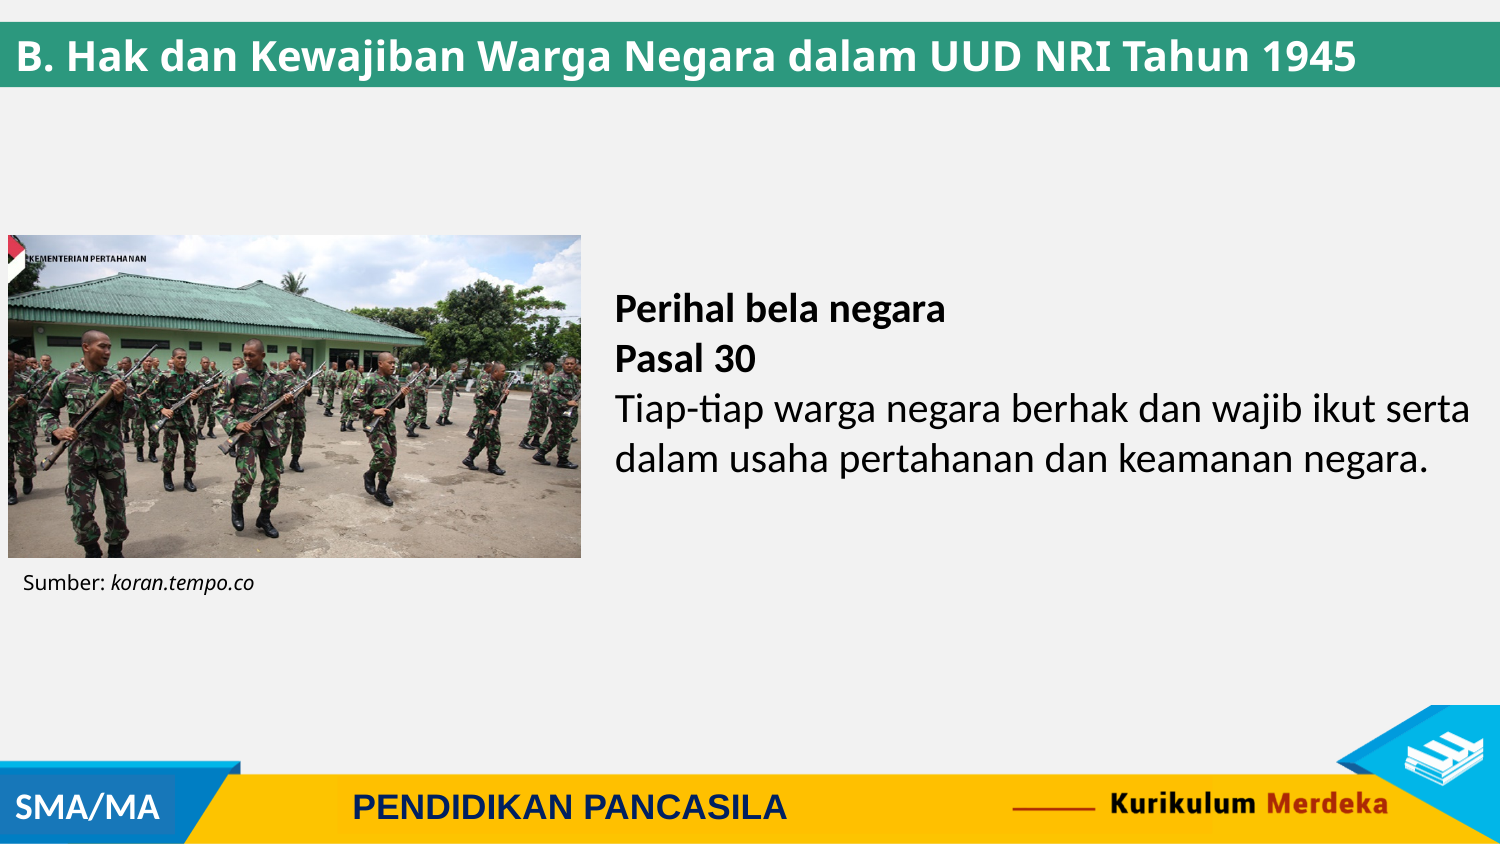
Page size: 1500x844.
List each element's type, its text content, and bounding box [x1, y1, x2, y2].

text_box B. Hak dan Kewajiban Warga Negara dalam UUD NRI Tahun 1945 [0, 20, 1500, 89]
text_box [0, 705, 1500, 844]
picture [7, 235, 581, 558]
text_box Sumber: koran.tempo.co [8, 566, 369, 602]
text_box Perihal bela negara Pasal 30 Tiap-tiap warga negara berhak dan wajib ikut serta dalam usaha pertahanan dan keamanan negara. [599, 273, 1500, 489]
